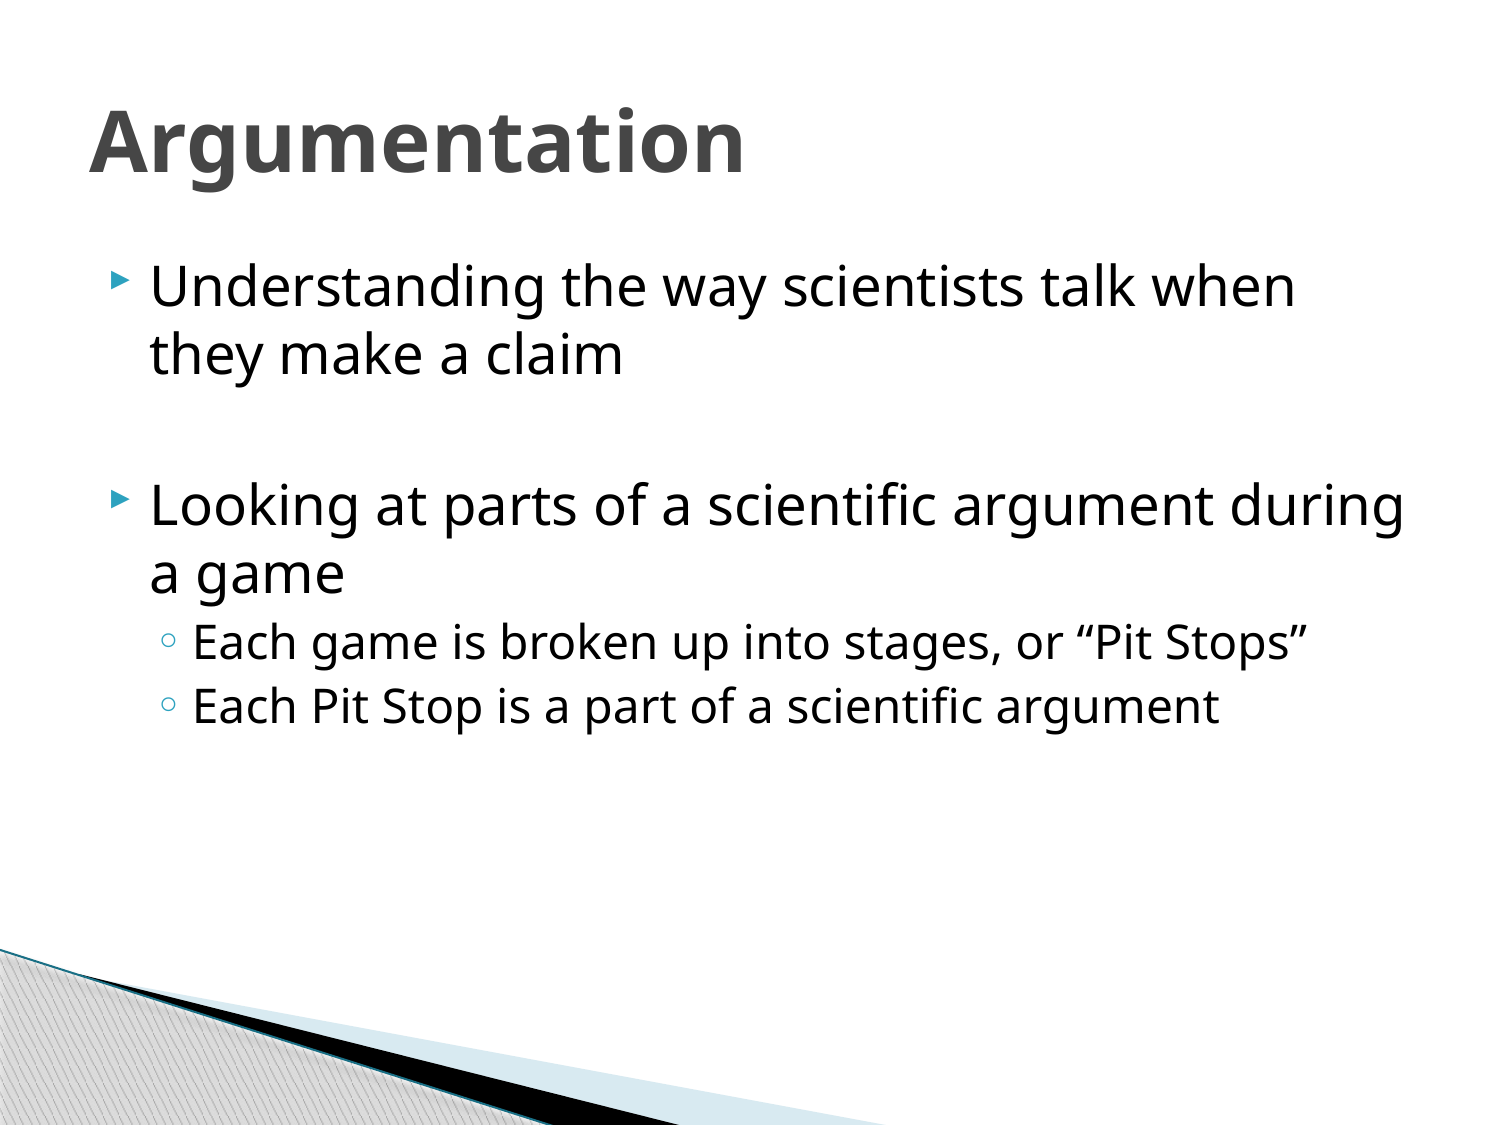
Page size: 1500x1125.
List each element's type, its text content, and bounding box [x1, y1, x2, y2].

title Argumentation [75, 45, 1425, 233]
list Understanding the way scientists talk when they make a claim Looking at parts of a scientific argument during a game Each game is broken up into stages, or “Pit Stops” Each Pit Stop is a part of a scientific argument [74, 242, 1426, 986]
